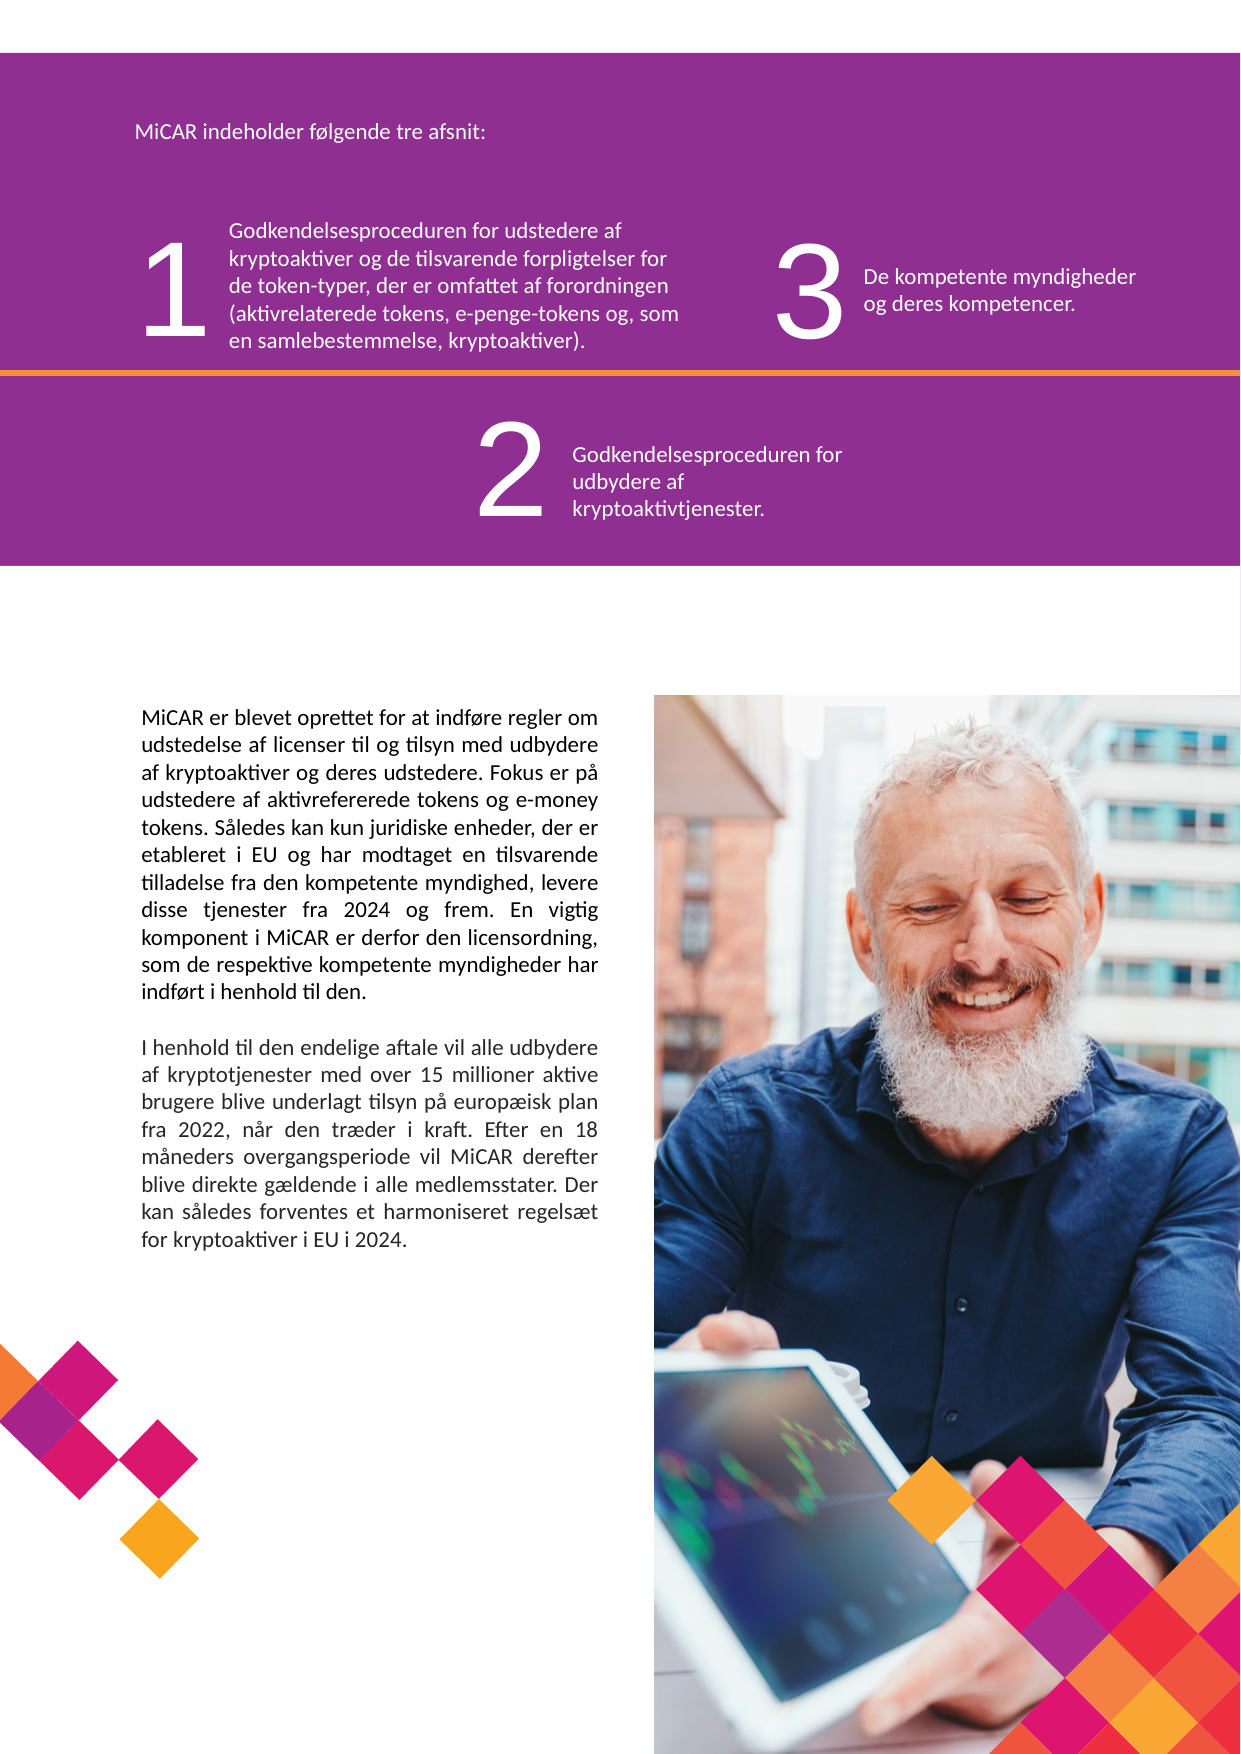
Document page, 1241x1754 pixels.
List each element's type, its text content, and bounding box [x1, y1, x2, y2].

text_box MiCAR indeholder følgende tre afsnit: [119, 109, 1113, 189]
text_box Godkendelsesproceduren for udstedere af kryptoaktiver og de tilsvarende forpligtelser for de token-typer, der er omfattet af forordningen (aktivrelaterede tokens, e-penge-tokens og, som en samlebestemmelse, kryptoaktiver). [230, 208, 704, 256]
text_box MiCAR er blevet oprettet for at indføre regler om udstedelse af licenser til og tilsyn med udbydere af kryptoaktiver og deres udstedere. Fokus er på udstedere af aktivrefererede tokens og e-money tokens. Således kan kun juridiske enheder, der er etableret i EU og har modtaget en tilsvarende tilladelse fra den kompetente myndighed, levere disse tjenester fra 2024 og frem. En vigtig komponent i MiCAR er derfor den licensordning, som de respektive kompetente myndigheder har indført i henhold til den. I henhold til den endelige aftale vil alle udbydere af kryptotjenester med over 15 millioner aktive brugere blive underlagt tilsyn på europæisk plan fra 2022, når den træder i kraft. Efter en 18 måneders overgangsperiode vil MiCAR derefter blive direkte gældende i alle medlemsstater. Der kan således forventes et harmoniseret regelsæt for kryptoaktiver i EU i 2024. [126, 695, 654, 1315]
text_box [0, 1352, 199, 1568]
text_box Godkendelsesproceduren for udbydere af kryptoaktivtjenester. [557, 431, 896, 478]
picture [654, 695, 1241, 1754]
text_box 2 [459, 374, 567, 552]
text_box 1 [121, 193, 230, 371]
text_box [0, 565, 1241, 797]
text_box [900, 1455, 1241, 1754]
text_box 3 [757, 195, 865, 373]
text_box De kompetente myndigheder og deres kompetencer. [848, 253, 1170, 301]
